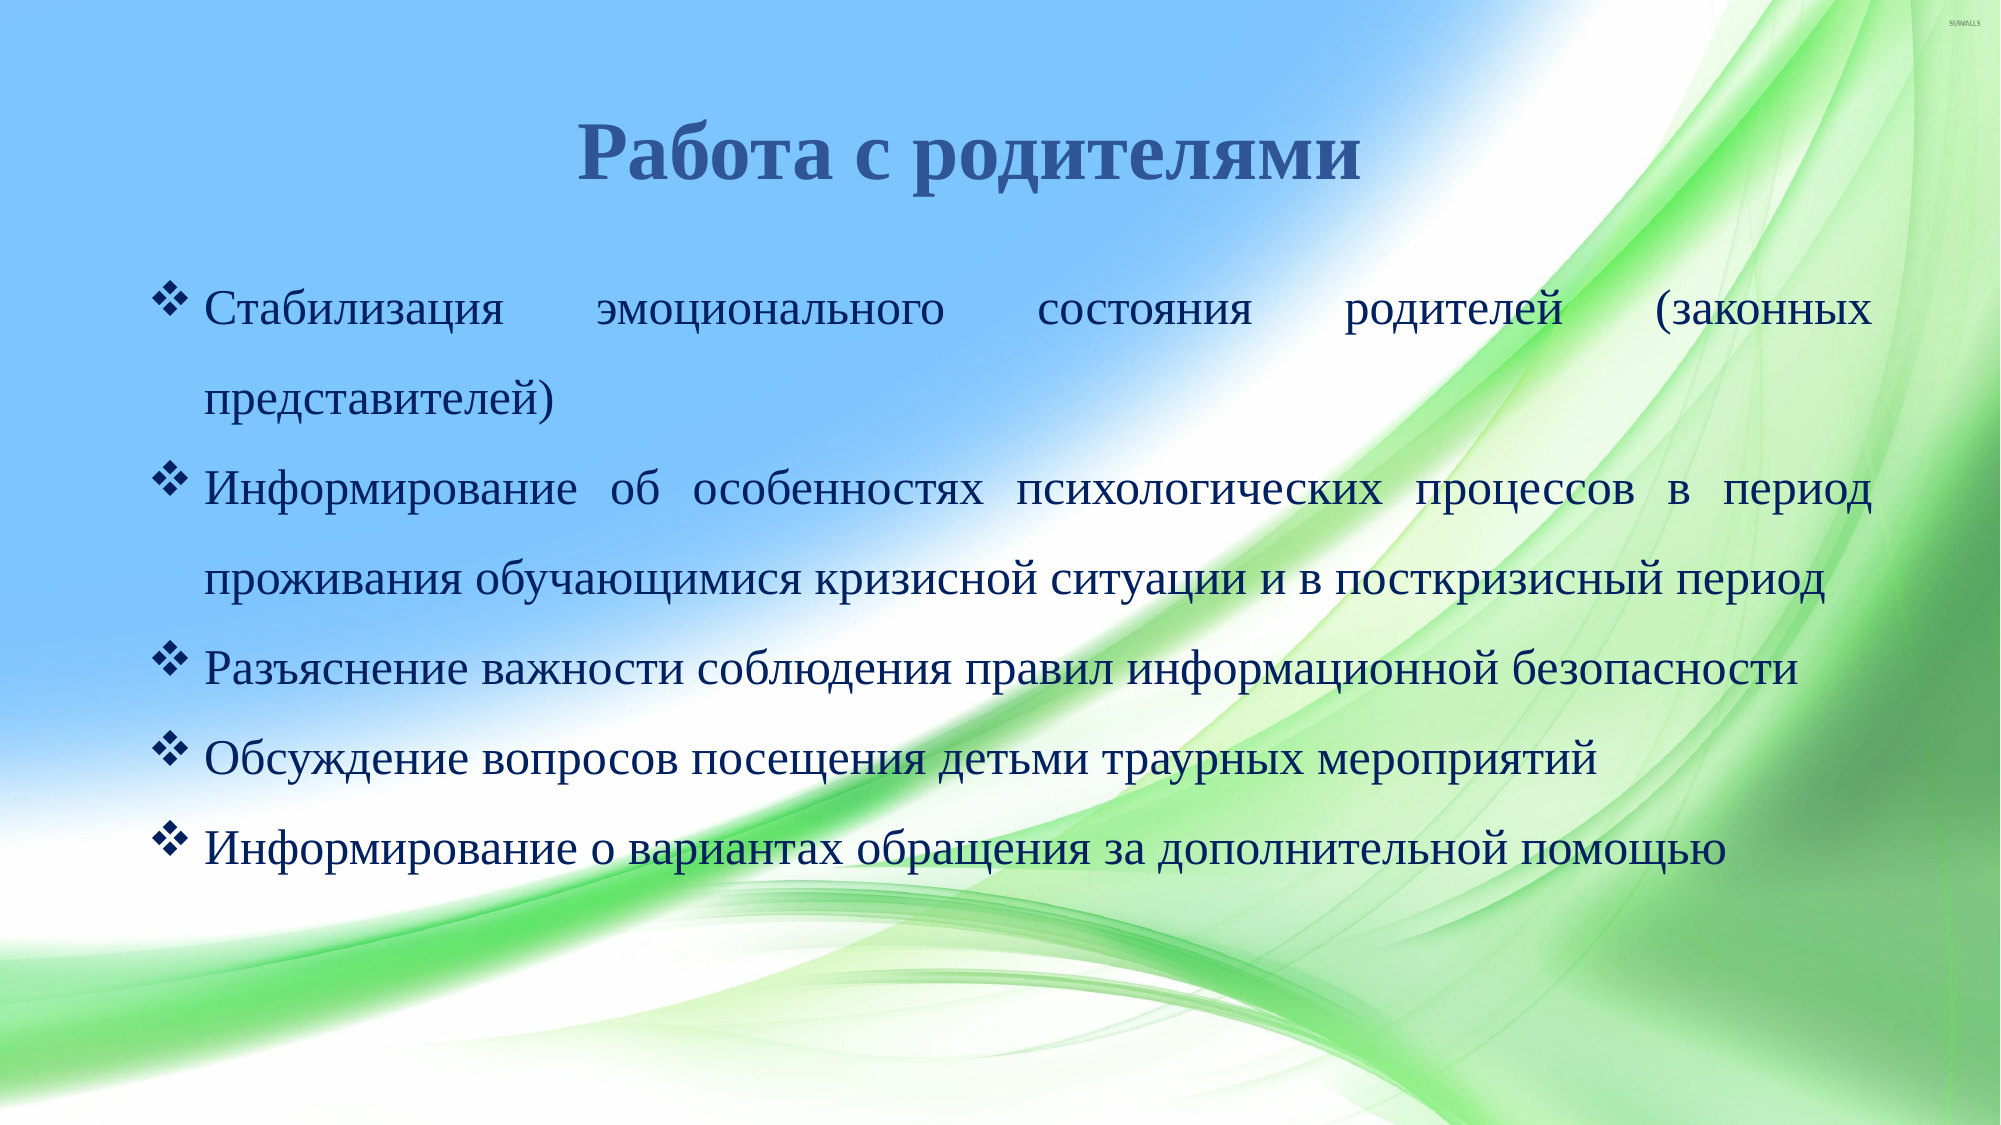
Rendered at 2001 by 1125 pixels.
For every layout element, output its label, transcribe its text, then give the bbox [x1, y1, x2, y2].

picture [0, 0, 2001, 1125]
title Работа с родителями [106, 100, 1834, 205]
text_box Стабилизация эмоционального состояния родителей (законных представителей) Информирование об особенностях психологических процессов в период проживания обучающимися кризисной ситуации и в посткризисный период Разъяснение важности соблюдения правил информационной безопасности Обсуждение вопросов посещения детьми траурных мероприятий Информирование о вариантах обращения за дополнительной помощью [133, 236, 1888, 972]
